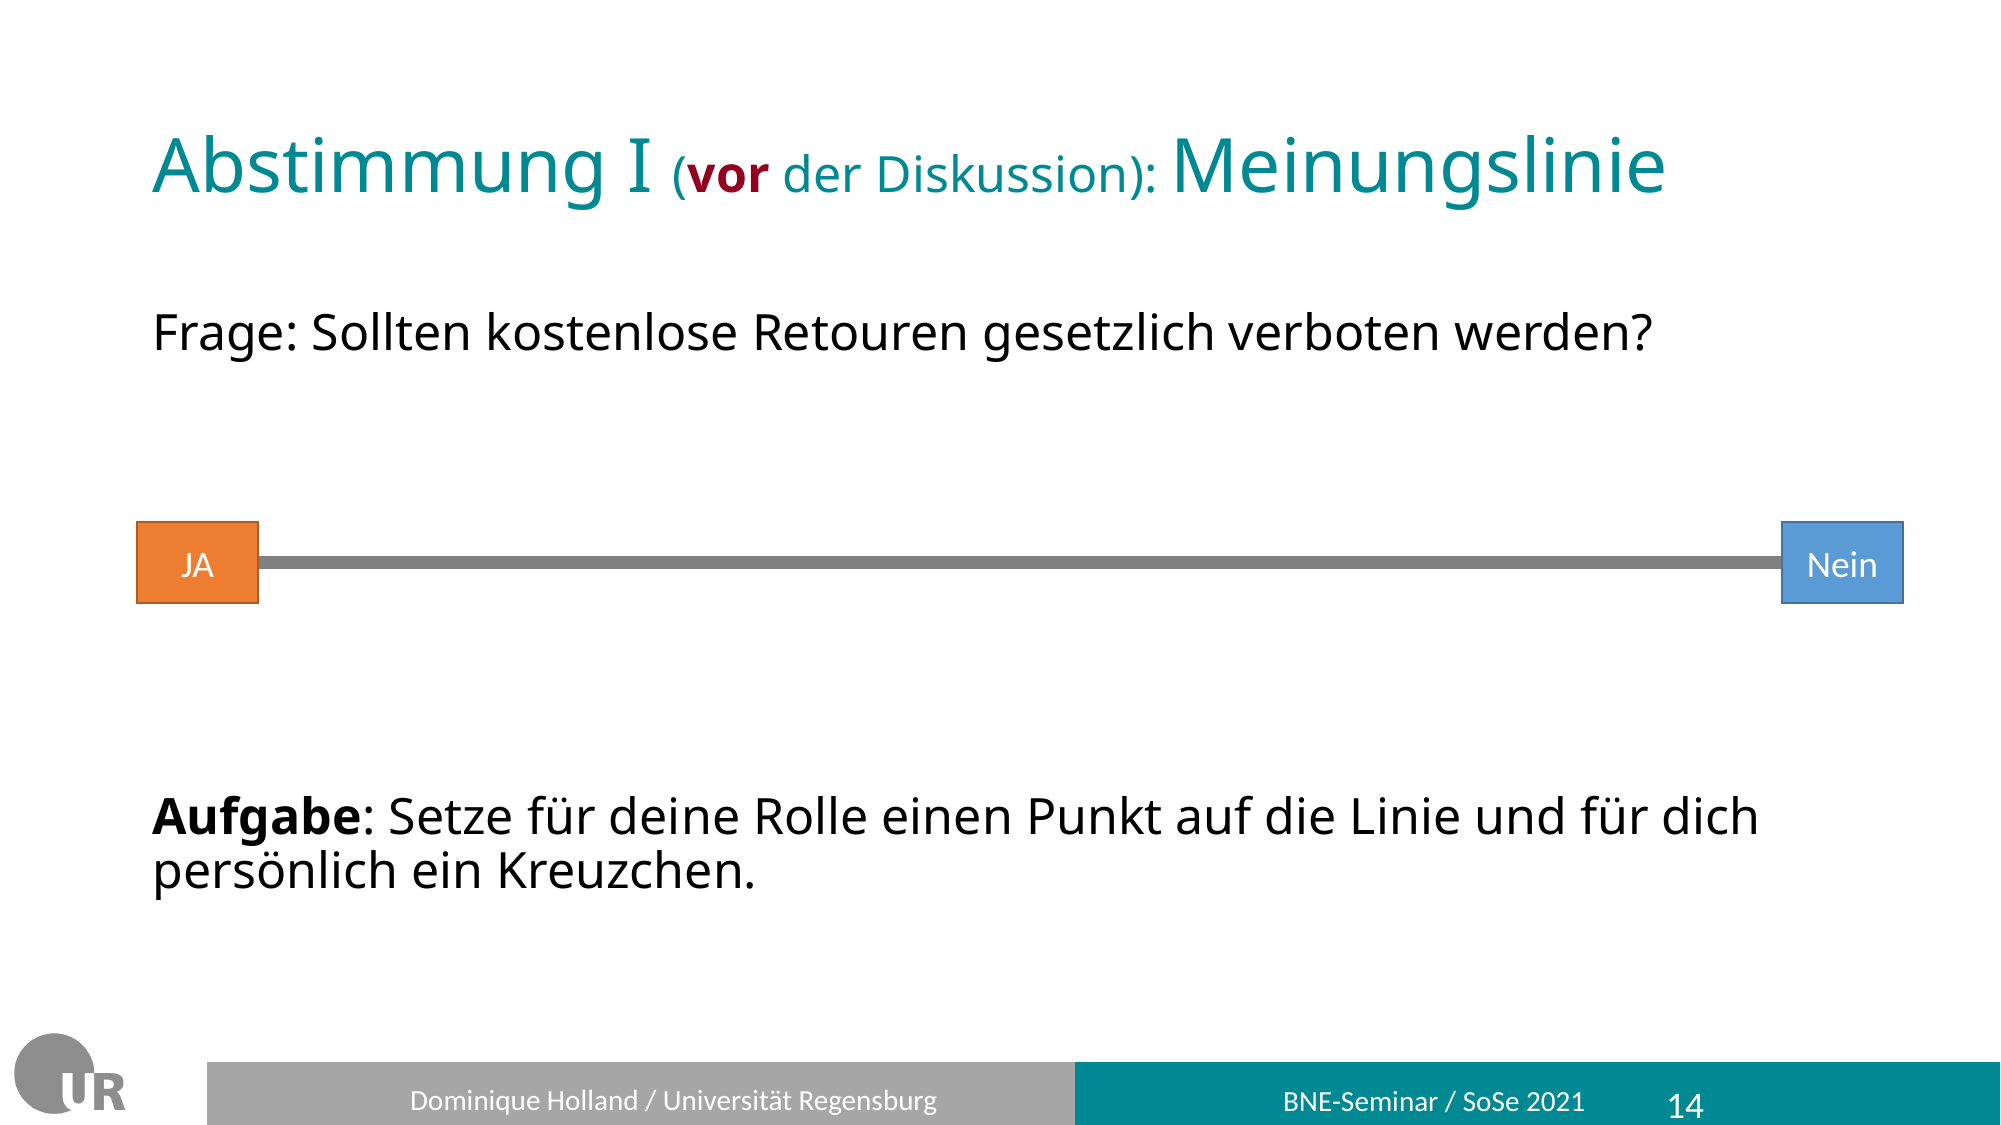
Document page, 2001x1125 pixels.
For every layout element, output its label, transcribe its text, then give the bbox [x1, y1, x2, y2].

list Frage: Sollten kostenlose Retouren gesetzlich verboten werden? Aufgabe: Setze für deine Rolle einen Punkt auf die Linie und für dich persönlich ein Kreuzchen. [137, 299, 1863, 556]
list Frage: Sollten kostenlose Retouren gesetzlich verboten werden? Aufgabe: Setze für deine Rolle einen Punkt auf die Linie und für dich persönlich ein Kreuzchen. [137, 569, 1863, 1014]
text_box JA [136, 521, 259, 604]
picture [2, 1026, 138, 1125]
title Abstimmung I (vor der Diskussion): Meinungslinie [137, 59, 1863, 278]
text_box Nein [1781, 521, 1904, 604]
